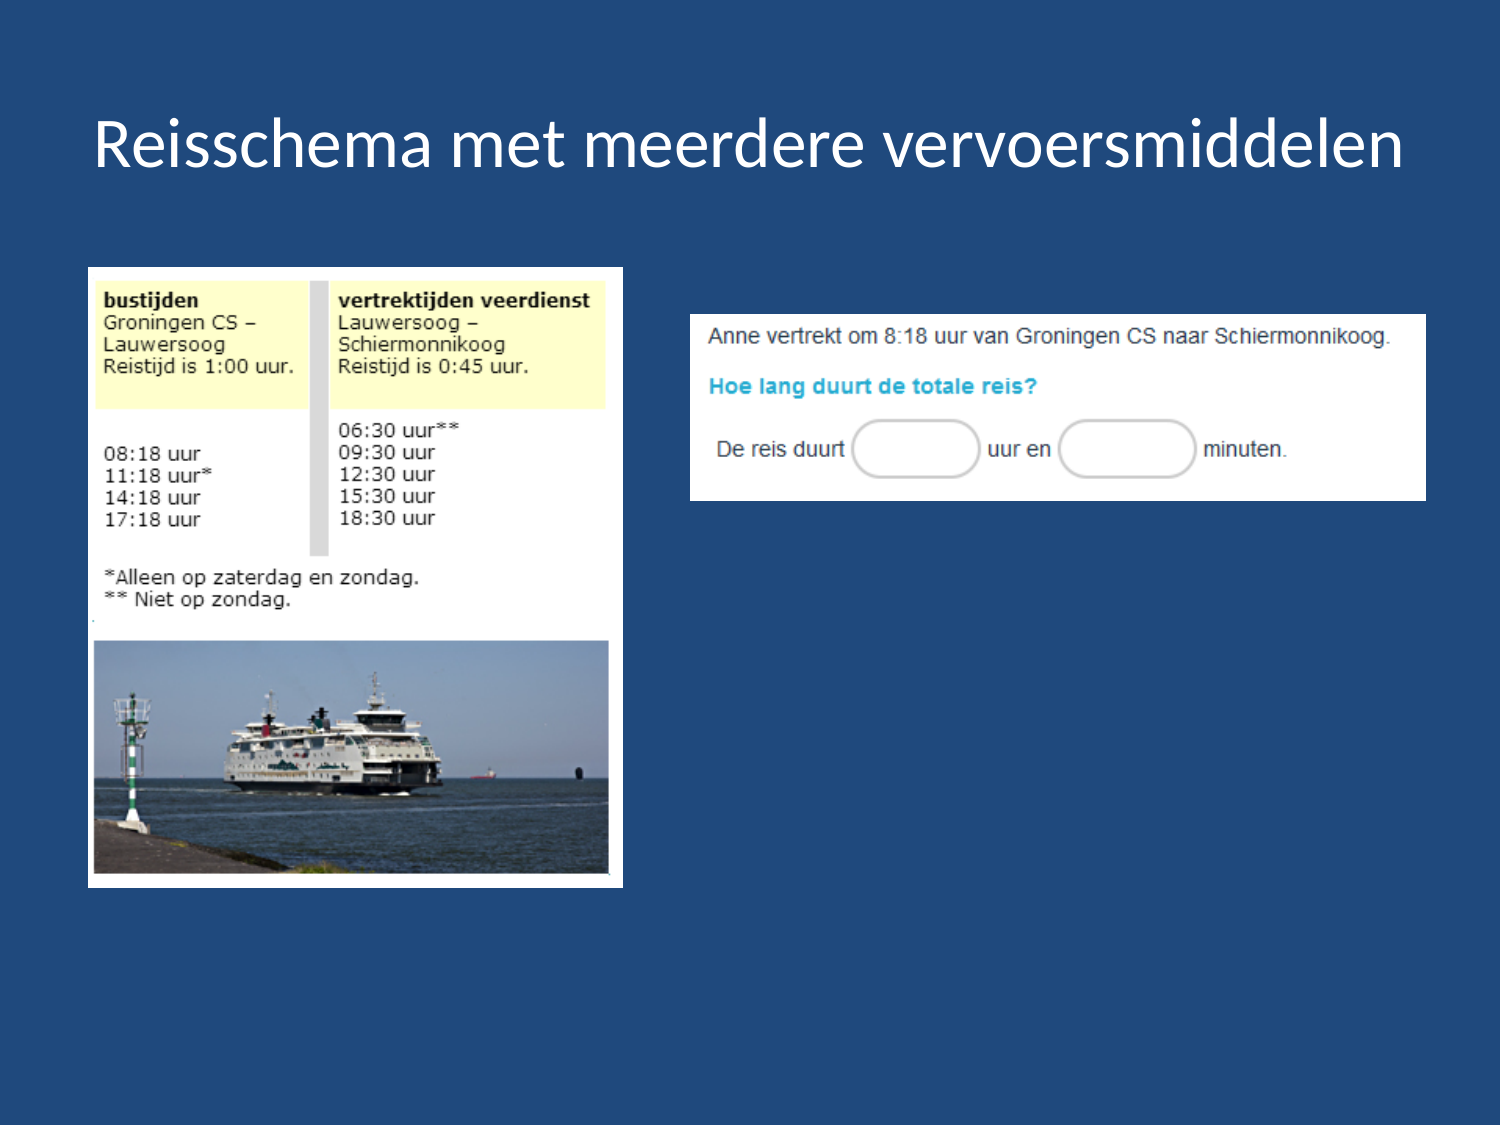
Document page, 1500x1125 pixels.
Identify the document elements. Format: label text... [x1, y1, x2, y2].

picture [690, 314, 1426, 501]
picture [88, 266, 624, 888]
title Reisschema met meerdere vervoersmiddelen [75, 45, 1425, 233]
